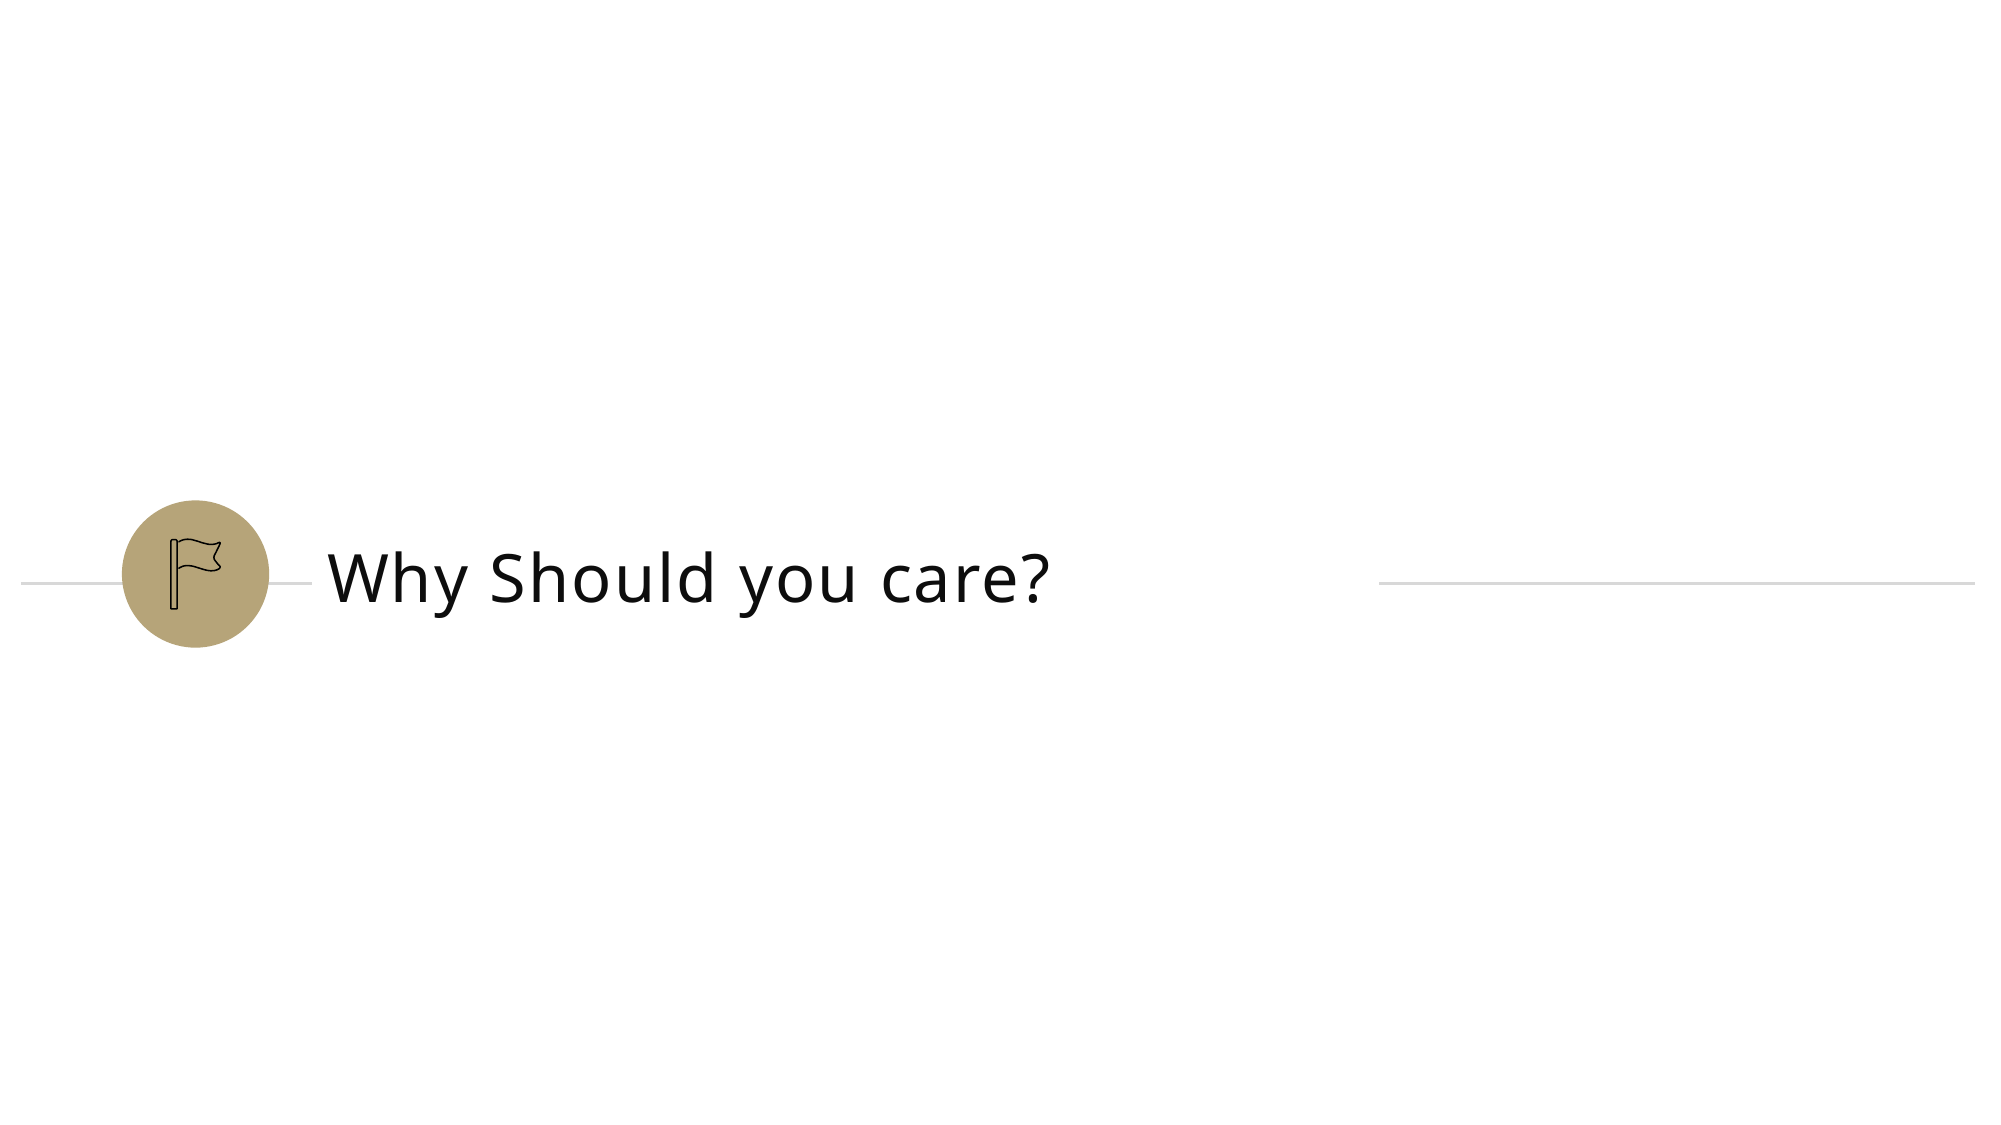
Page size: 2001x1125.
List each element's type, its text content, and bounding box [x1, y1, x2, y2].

title Why Should you care? [312, 535, 1379, 633]
